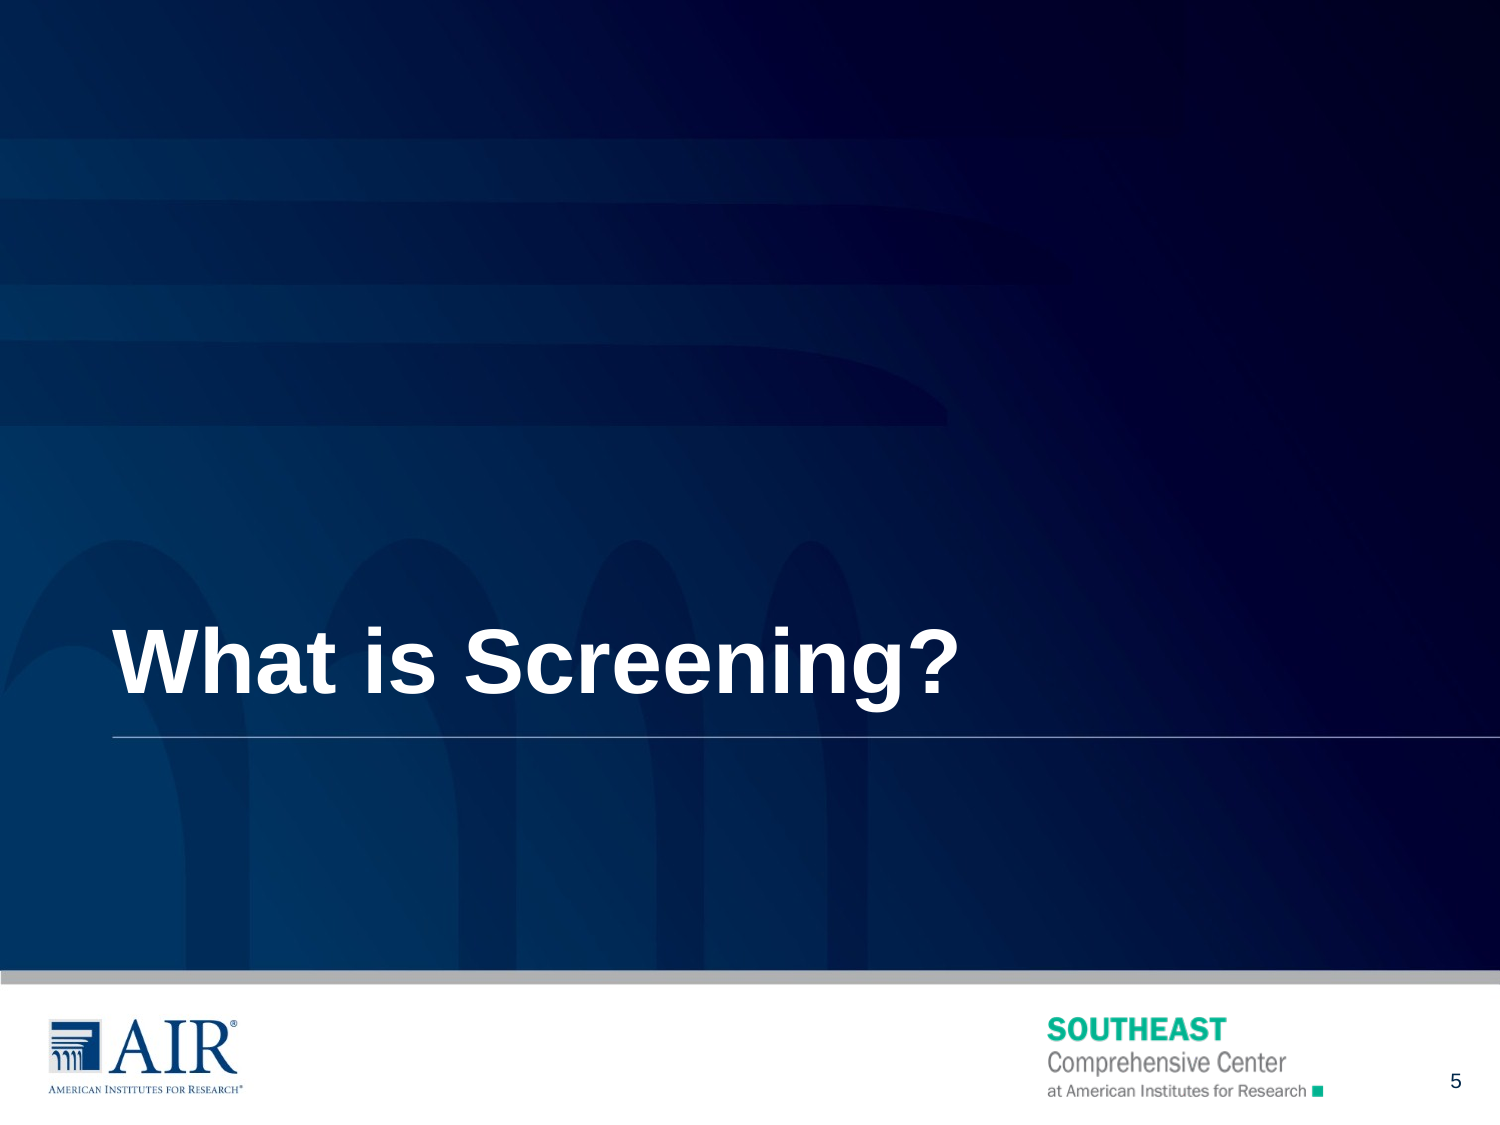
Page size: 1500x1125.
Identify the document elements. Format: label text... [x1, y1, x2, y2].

title What is Screening? [112, 593, 1463, 720]
slide_number 5 [1436, 1067, 1462, 1093]
picture [0, 0, 1500, 1125]
